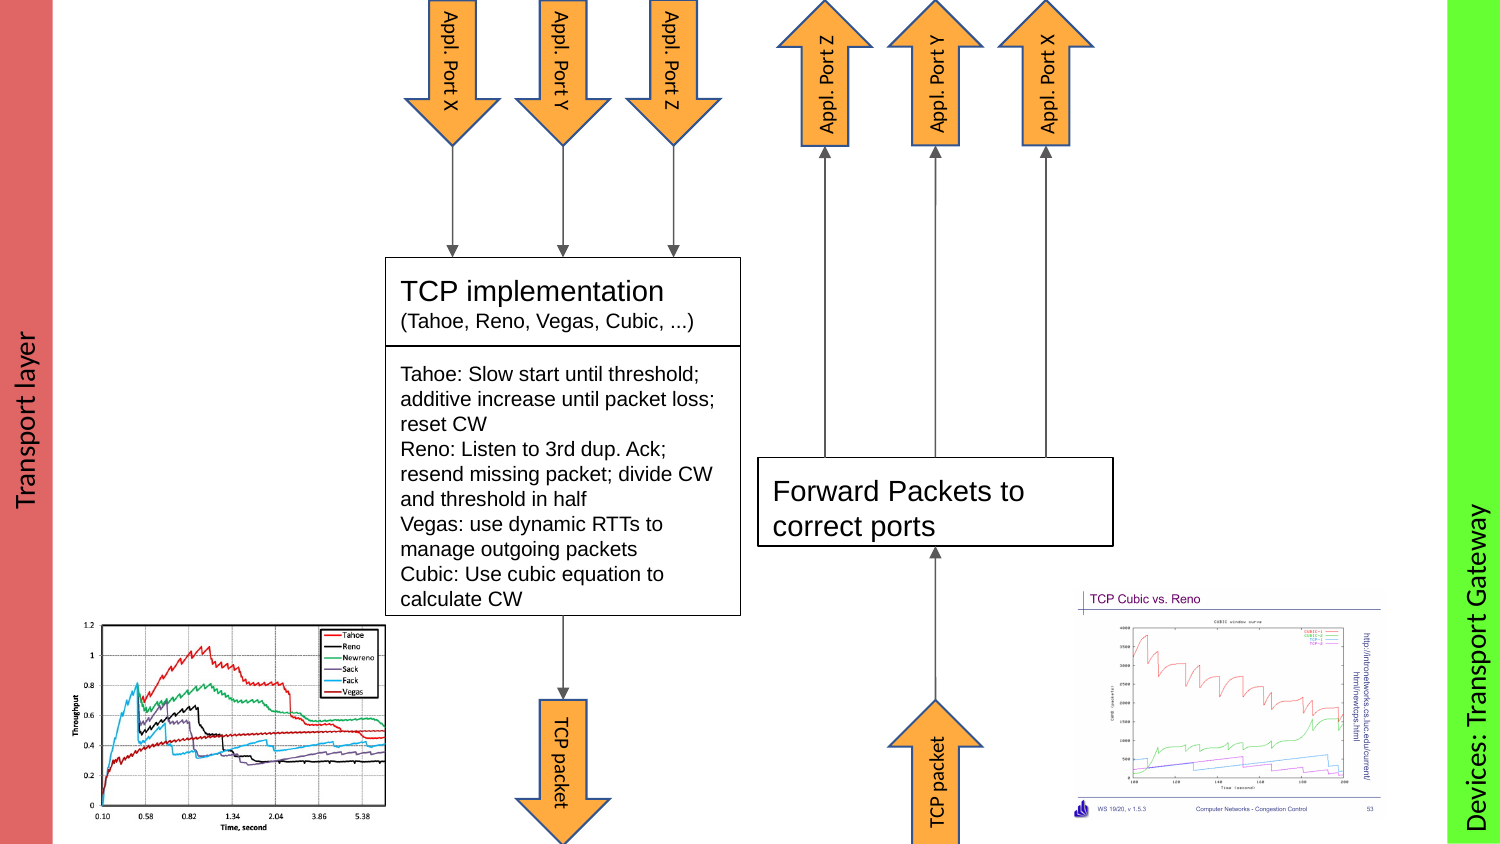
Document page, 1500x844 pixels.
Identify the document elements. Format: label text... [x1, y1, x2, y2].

text_box [0, 0, 53, 844]
text_box Tahoe: Slow start until threshold; additive increase until packet loss; reset CW Reno: Listen to 3rd dup. Ack; resend missing packet; divide CW and threshold in half Vegas: use dynamic RTTs to manage outgoing packets Cubic: Use cubic equation to calculate CW [385, 346, 741, 616]
text_box TCP packet [516, 699, 610, 844]
text_box Forward Packets to correct ports [757, 457, 1114, 546]
text_box [1447, 0, 1500, 844]
text_box Transport layer [0, 318, 46, 521]
text_box Devices: Transport Gateway [1450, 411, 1497, 844]
text_box TCP packet [888, 703, 983, 844]
picture [72, 622, 386, 832]
text_box Appl. Port X [999, 0, 1093, 146]
picture [1073, 589, 1387, 819]
text_box Appl. Port Y [888, 0, 983, 146]
text_box TCP implementation (Tahoe, Reno, Vegas, Cubic, ...) [385, 257, 741, 346]
text_box Appl. Port Z [778, 0, 872, 146]
text_box Appl. Port Z [626, 0, 721, 145]
text_box Appl. Port Y [516, 0, 610, 145]
text_box Appl. Port X [405, 0, 500, 145]
